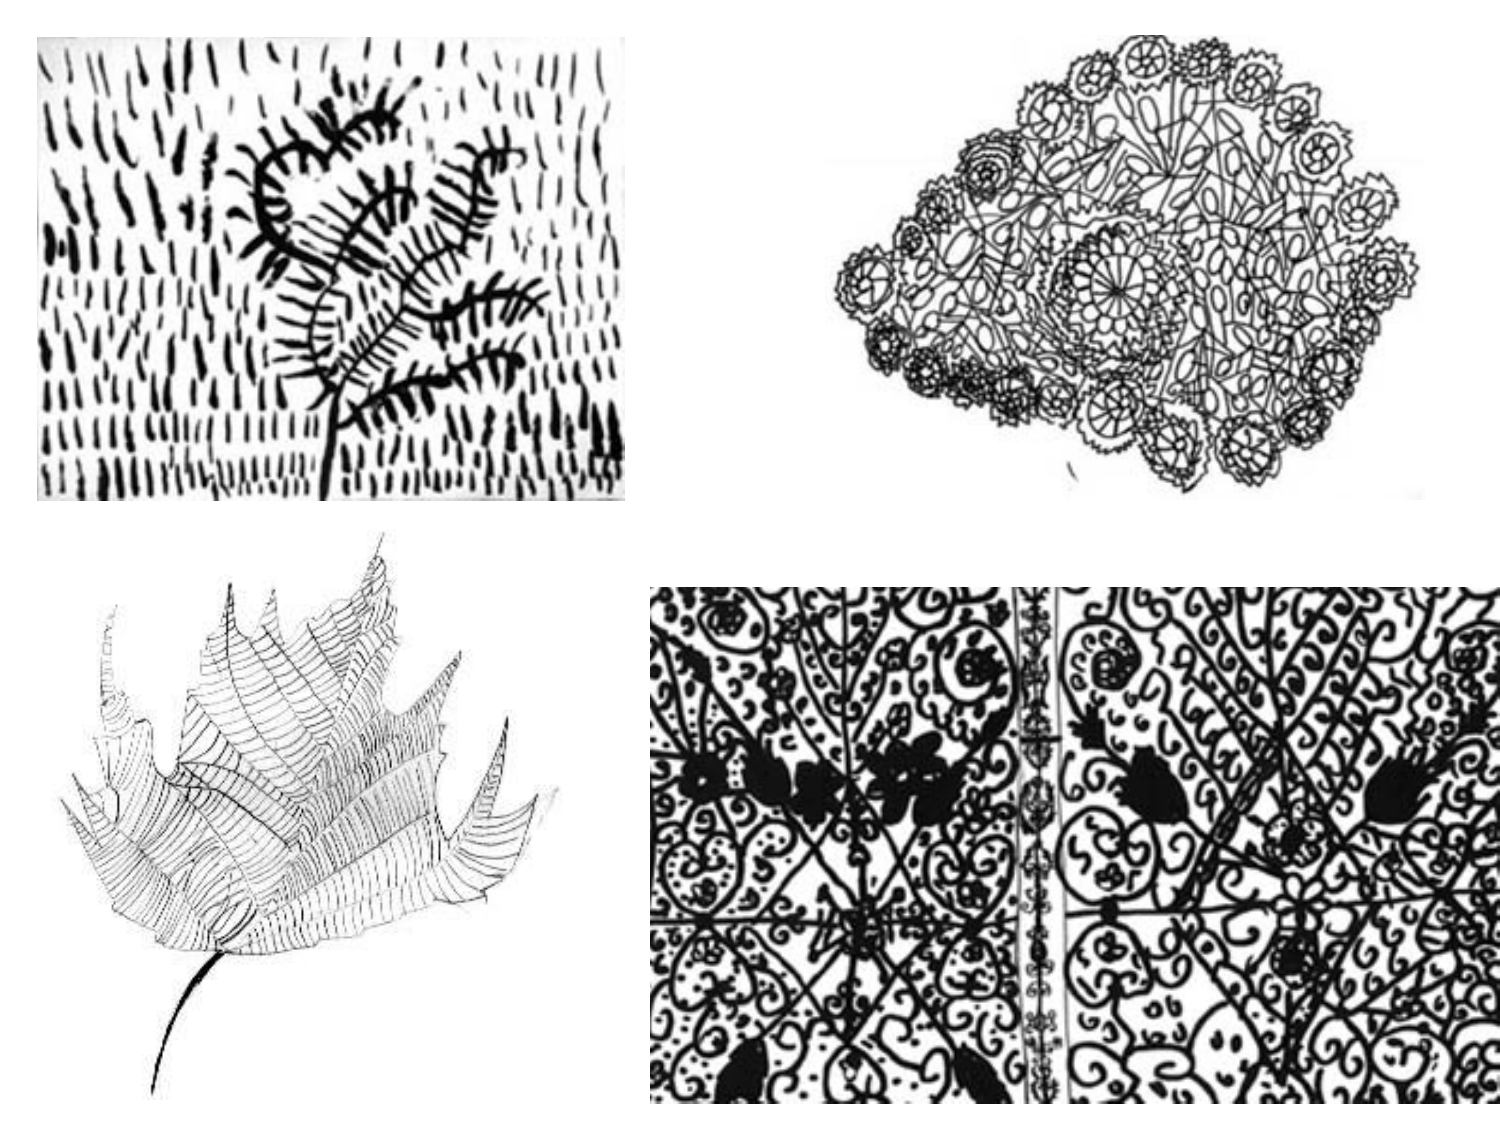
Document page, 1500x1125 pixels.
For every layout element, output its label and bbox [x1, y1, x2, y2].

picture [649, 587, 1500, 1104]
picture [37, 514, 578, 1101]
picture [824, 35, 1426, 501]
picture [37, 37, 626, 501]
